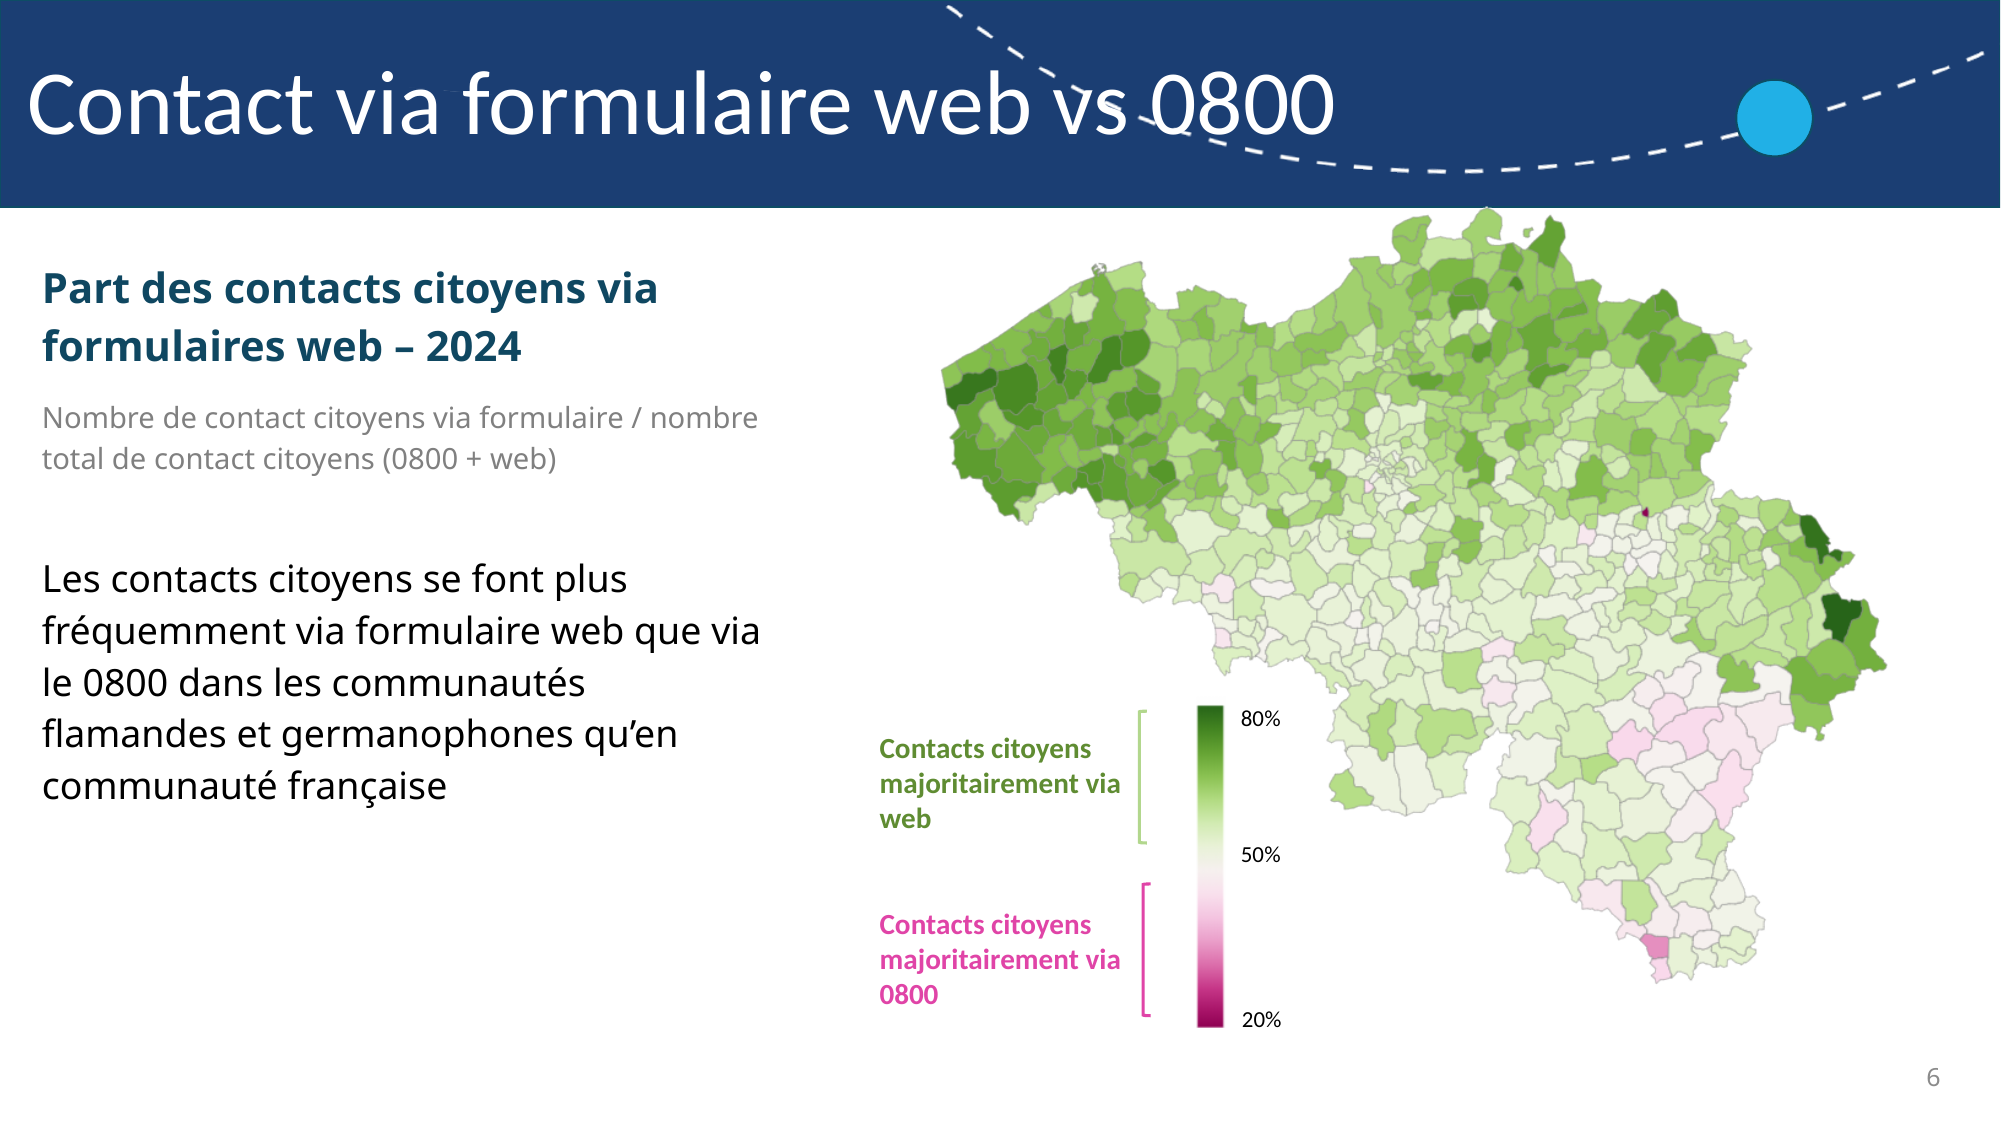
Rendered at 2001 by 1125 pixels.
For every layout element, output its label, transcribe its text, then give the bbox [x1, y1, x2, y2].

picture [0, 0, 2001, 1027]
text_box Contacts citoyens majoritairement via 0800 [864, 897, 1159, 1018]
text_box 20% [1227, 997, 1297, 1040]
text_box [1142, 995, 1151, 1017]
text_box Contacts citoyens majoritairement via web [864, 721, 934, 842]
text_box Part des contacts citoyens via formulaires web – 2024 Nombre de contact citoyens via formulaire / nombre total de contact citoyens (0800 + web) Les contacts citoyens se font plus fréquemment via formulaire web que via le 0800 dans les communautés flamandes et germanophones qu’en communauté française [27, 247, 791, 815]
title Contact via formulaire web vs 0800 [12, 16, 1598, 193]
slide_number 6 [1505, 1048, 1956, 1109]
